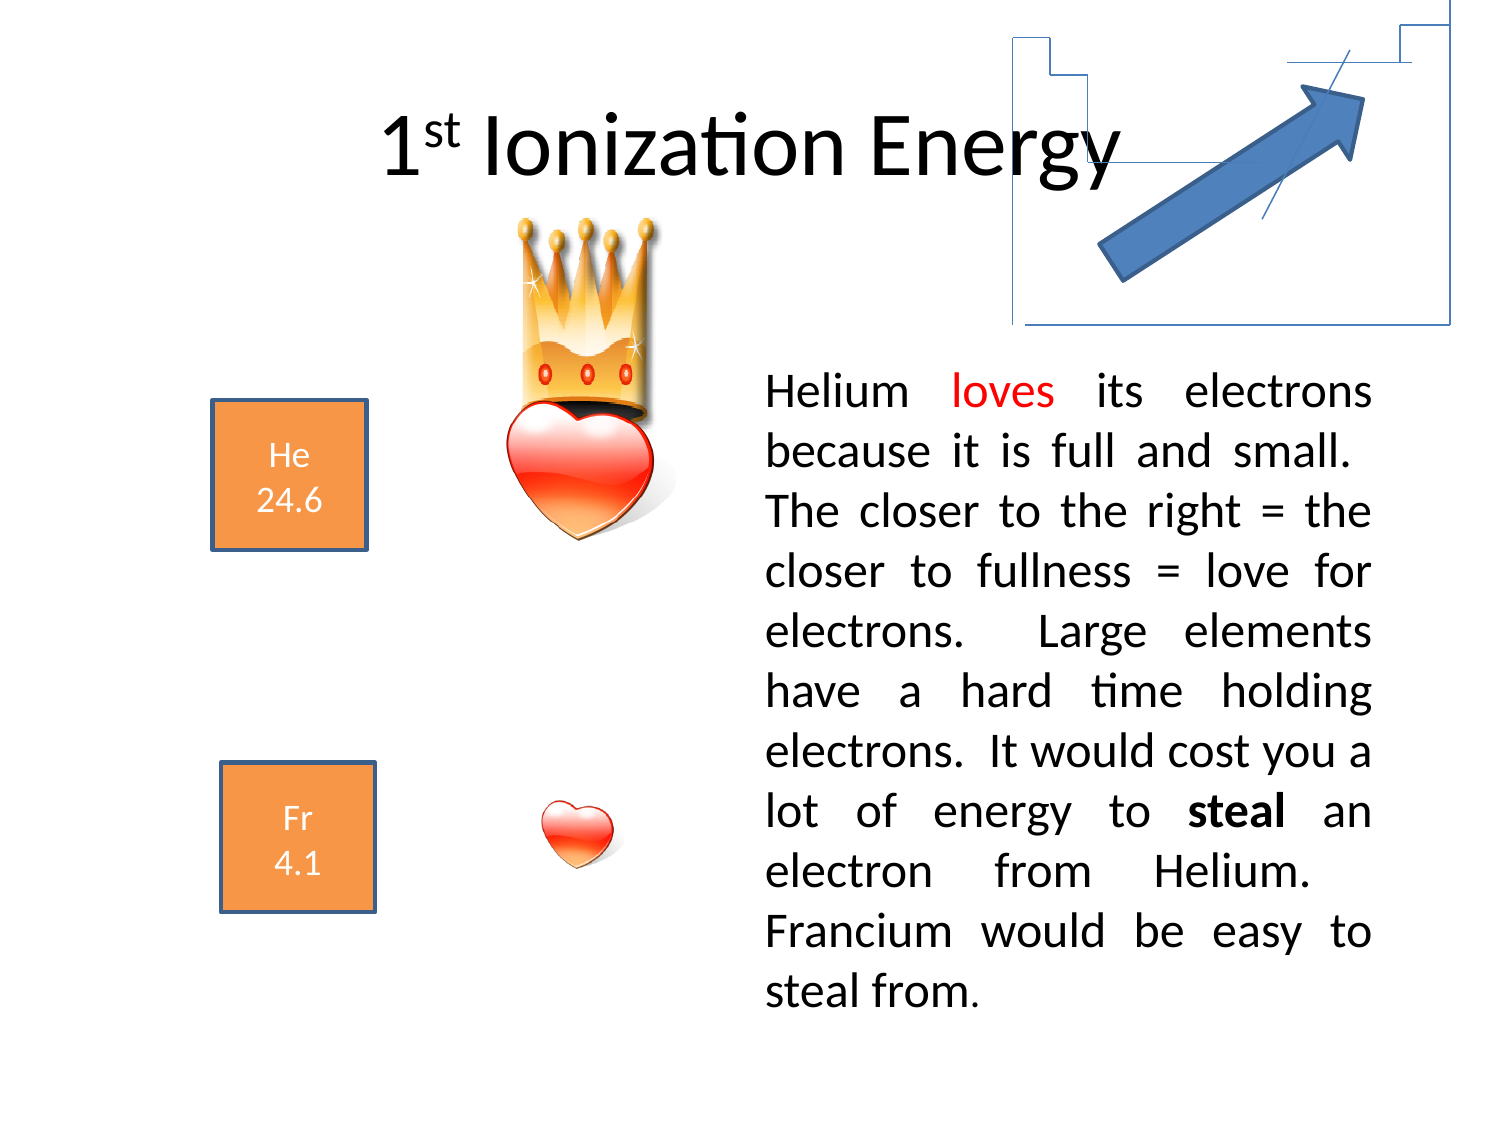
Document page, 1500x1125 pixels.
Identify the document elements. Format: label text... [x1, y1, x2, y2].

text_box Fr 4.1 [219, 760, 377, 914]
title 1st Ionization Energy [75, 45, 1007, 233]
text_box Helium loves its electrons because it is full and small. The closer to the right = the closer to fullness = love for electrons. Large elements have a hard time holding electrons. It would cost you a lot of energy to steal an electron from Helium. Francium would be easy to steal from. [750, 349, 1388, 1025]
picture [538, 787, 626, 872]
picture [499, 212, 677, 547]
text_box He 24.6 [210, 398, 369, 552]
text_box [1012, 0, 1451, 326]
